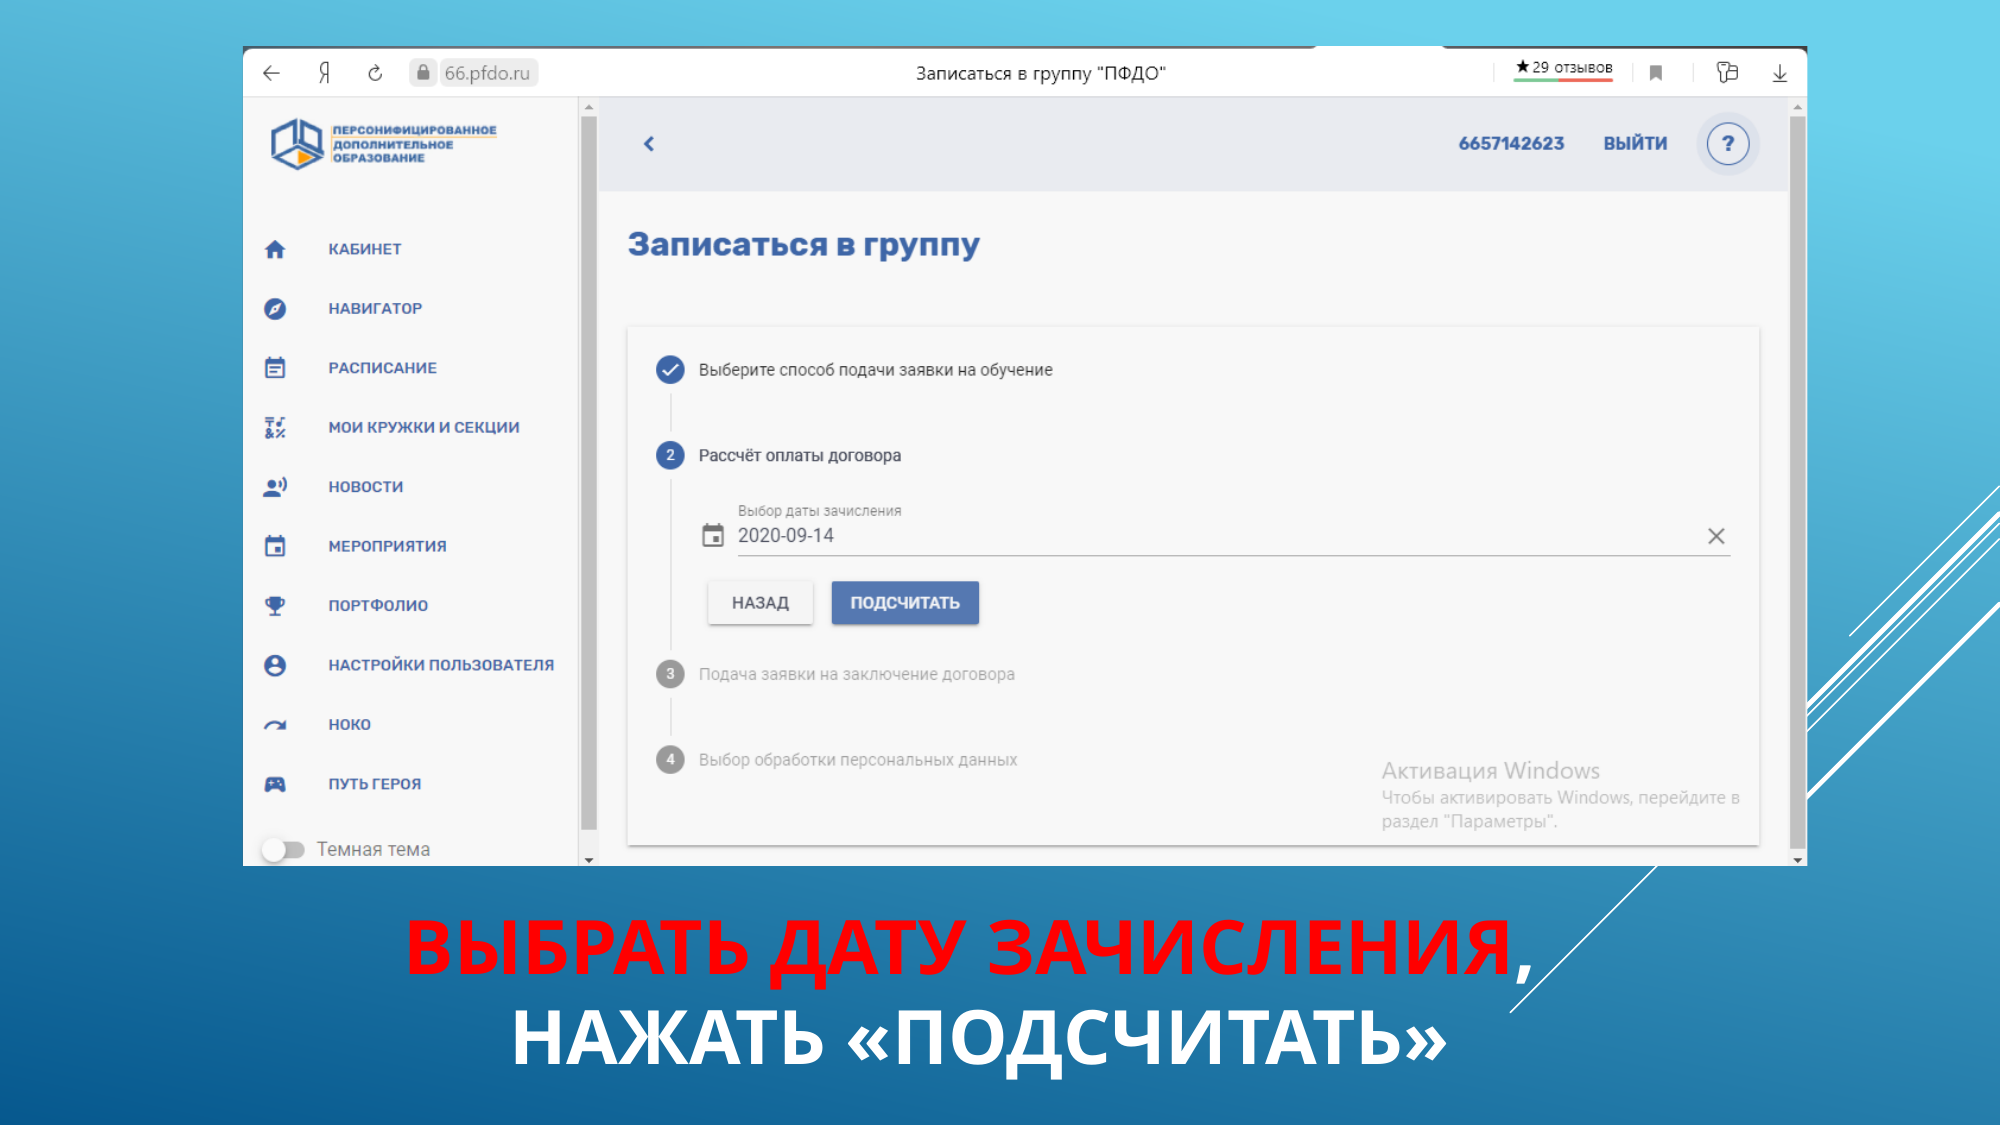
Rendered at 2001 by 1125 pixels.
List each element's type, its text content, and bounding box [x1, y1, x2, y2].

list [242, 46, 1808, 867]
title Выбрать дату зачисления, нажать «Подсчитать» [116, 865, 1843, 1114]
